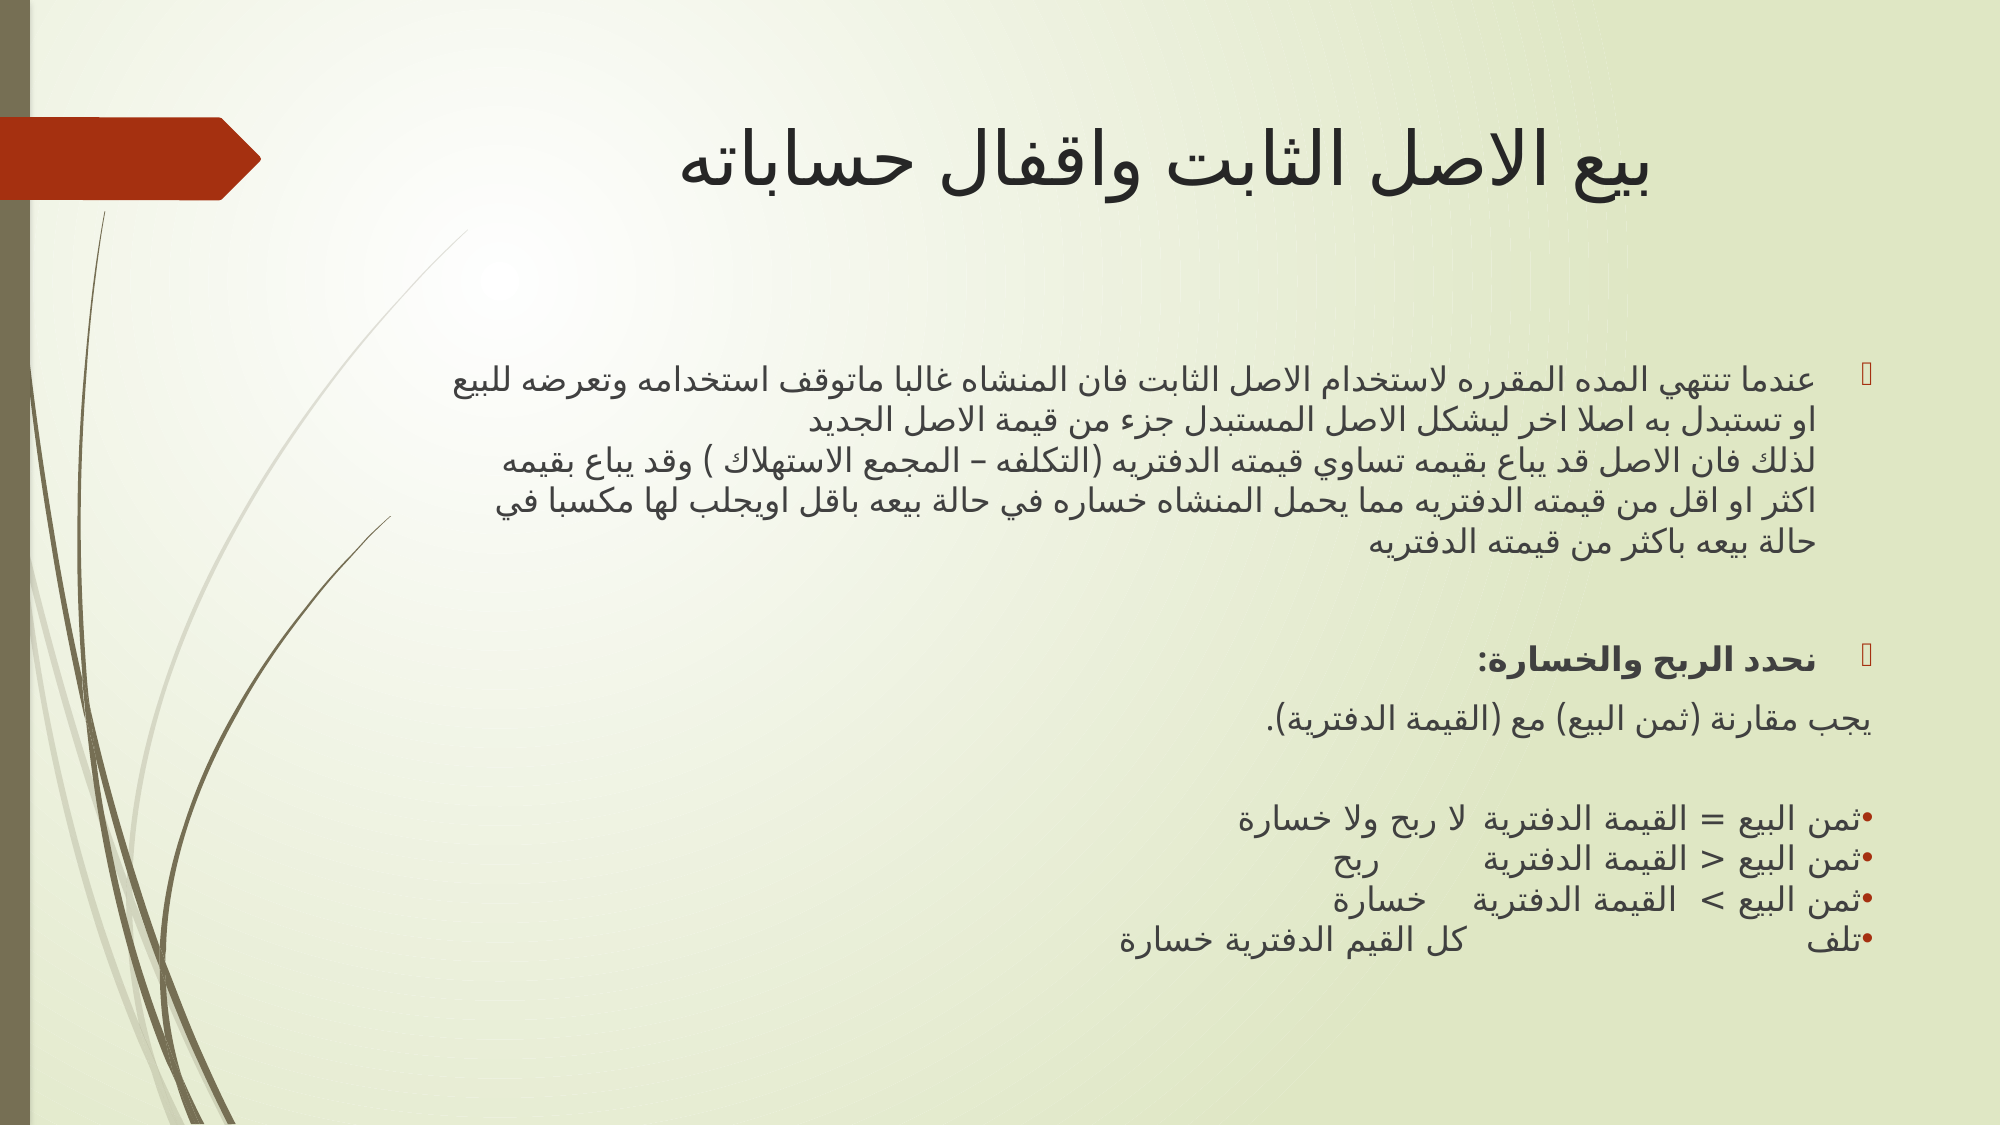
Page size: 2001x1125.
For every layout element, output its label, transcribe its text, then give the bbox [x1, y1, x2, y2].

title بيع الاصل الثابت واقفال حساباته [425, 102, 1888, 313]
list عندما تنتهي المده المقرره لاستخدام الاصل الثابت فان المنشاه غالبا ماتوقف استخدامه وتعرضه للبيع او تستبدل به اصلا اخر ليشكل الاصل المستبدل جزء من قيمة الاصل الجديد لذلك فان الاصل قد يباع بقيمه تساوي قيمته الدفتريه (التكلفه – المجمع الاستهلاك ) وقد يباع بقيمه اكثر او اقل من قيمته الدفتريه مما يحمل المنشاه خساره في حالة بيعه باقل اويجلب لها مكسبا في حالة بيعه باكثر من قيمته الدفتريه نحدد الربح والخسارة: يجب مقارنة (ثمن البيع) مع (القيمة الدفترية). ثمن البيع = القيمة الدفترية لا ربح ولا خسارة ثمن البيع < القيمة الدفترية ربح ثمن البيع > القيمة الدفترية خسارة تلف كل القيم الدفترية خسارة [424, 350, 1888, 970]
